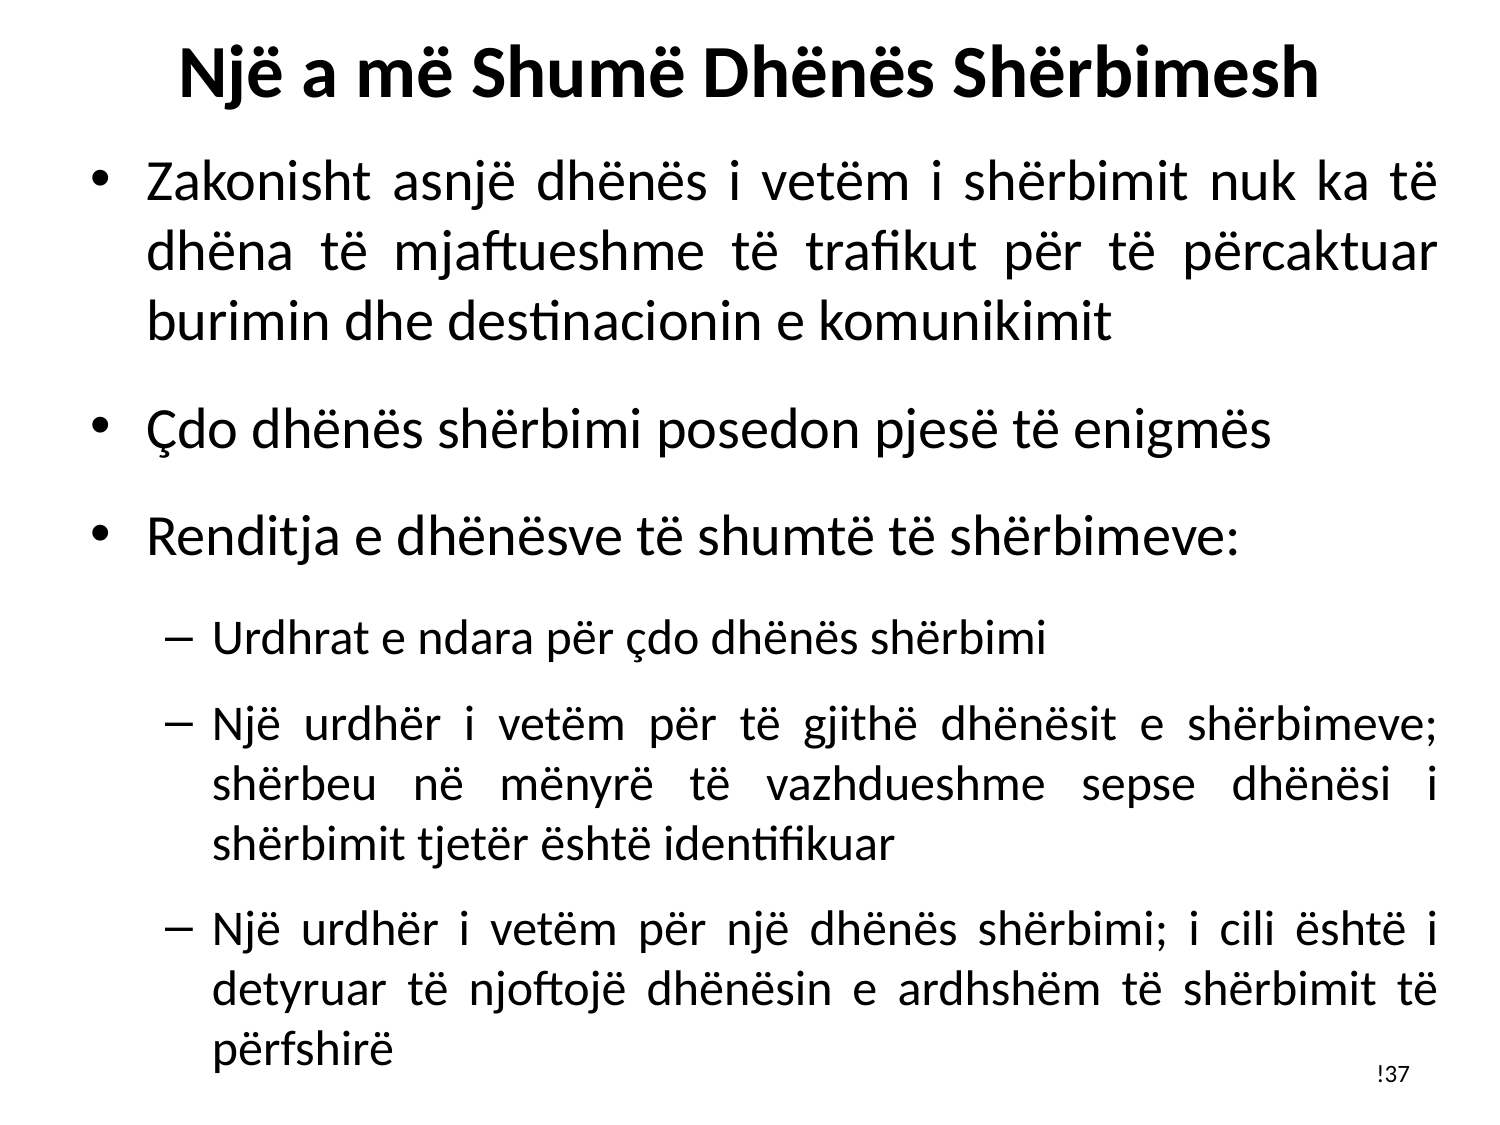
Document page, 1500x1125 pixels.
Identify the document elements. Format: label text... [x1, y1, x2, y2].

title Një a më Shumë Dhënës Shërbimesh [74, 0, 1426, 134]
list Zakonisht asnjë dhënës i vetëm i shërbimit nuk ka të dhëna të mjaftueshme të trafikut për të përcaktuar burimin dhe destinacionin e komunikimit Çdo dhënës shërbimi posedon pjesë të enigmës Renditja e dhënësve të shumtë të shërbimeve: Urdhrat e ndara për çdo dhënës shërbimi Një urdhër i vetëm për të gjithë dhënësit e shërbimeve; shërbeu në mënyrë të vazhdueshme sepse dhënësi i shërbimit tjetër është identifikuar Një urdhër i vetëm për një dhënës shërbimi; i cili është i detyruar të njoftojë dhënësin e ardhshëm të shërbimit të përfshirë [74, 134, 1455, 1103]
slide_number !37 [1074, 1042, 1425, 1103]
